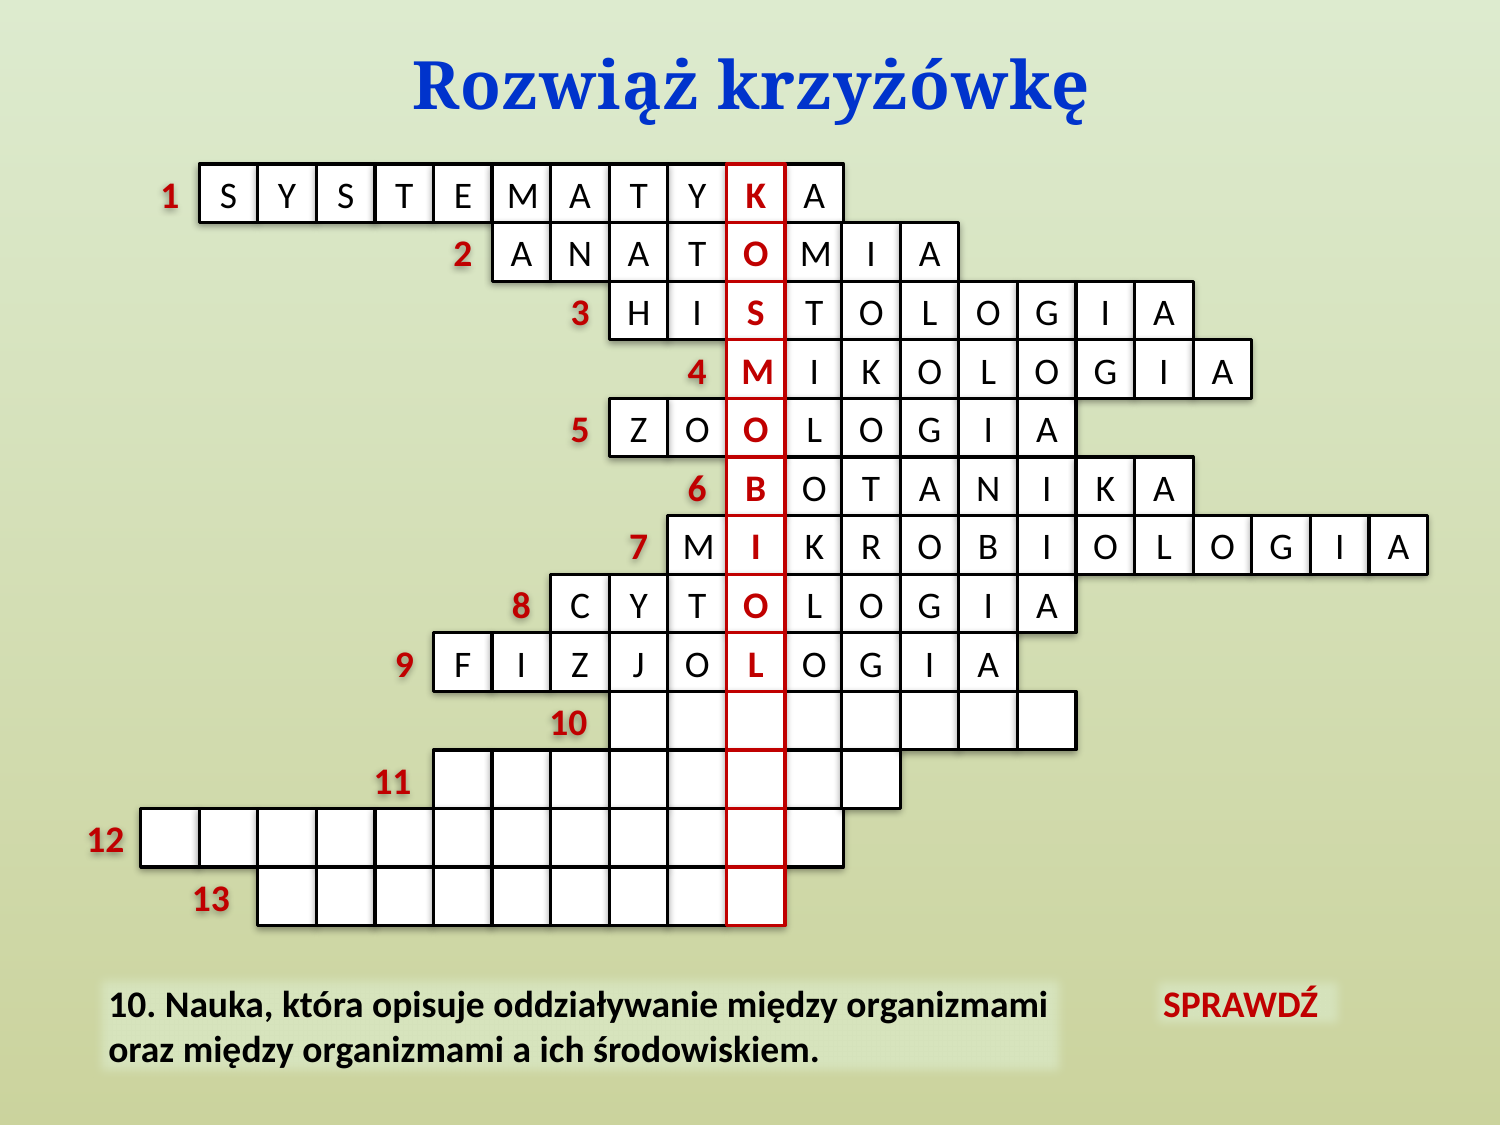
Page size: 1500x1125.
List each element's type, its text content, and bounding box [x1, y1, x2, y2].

text_box G [1073, 337, 1128, 401]
text_box [548, 747, 601, 805]
text_box O [839, 278, 892, 337]
text_box J [606, 630, 671, 688]
text_box [792, 688, 834, 745]
text_box [548, 805, 601, 864]
text_box [792, 747, 834, 804]
text_box O [897, 512, 951, 571]
text_box O [723, 219, 788, 278]
text_box 11 [348, 747, 430, 812]
text_box G [897, 571, 951, 630]
text_box [548, 864, 602, 929]
text_box I [1014, 454, 1073, 513]
text_box O [723, 571, 788, 630]
text_box Z [548, 630, 601, 686]
text_box A [606, 219, 671, 278]
text_box G [839, 630, 892, 688]
text_box M [792, 219, 840, 276]
text_box K [1073, 454, 1131, 513]
text_box [675, 805, 718, 862]
text_box Y [671, 161, 722, 218]
text_box I [675, 278, 718, 335]
text_box G [897, 395, 951, 454]
text_box [897, 688, 952, 753]
text_box A [1132, 454, 1196, 512]
text_box T [675, 219, 718, 276]
text_box A [548, 161, 606, 220]
text_box Y [255, 161, 313, 226]
text_box A [489, 219, 543, 284]
text_box O [839, 395, 892, 454]
text_box A [897, 454, 951, 513]
text_box T [606, 161, 671, 220]
text_box O [897, 337, 951, 395]
text_box 13 [161, 864, 251, 929]
text_box 1 [137, 161, 196, 226]
text_box O [839, 571, 892, 630]
text_box [839, 688, 892, 747]
text_box O [956, 278, 1014, 337]
text_box [372, 805, 425, 864]
text_box A [1132, 278, 1196, 337]
text_box B [956, 512, 1009, 571]
text_box [313, 864, 368, 929]
text_box 5 [548, 395, 606, 460]
text_box 4 [665, 337, 718, 393]
text_box 2 [430, 219, 485, 284]
text_box B [723, 454, 788, 513]
text_box Rozwiąż krzyżówkę [397, 35, 1106, 130]
text_box A [1366, 512, 1431, 577]
text_box 12 [67, 805, 138, 870]
text_box S [196, 161, 255, 226]
text_box [674, 864, 719, 929]
text_box [606, 805, 671, 864]
text_box O [792, 454, 834, 511]
text_box [675, 747, 718, 804]
text_box L [792, 571, 834, 628]
text_box [313, 805, 367, 864]
text_box [956, 688, 1014, 753]
text_box N [956, 454, 1009, 513]
text_box T [675, 571, 718, 628]
text_box L [1132, 512, 1191, 577]
text_box I [956, 395, 1009, 454]
text_box [606, 747, 671, 806]
text_box M [670, 512, 718, 569]
text_box I [1307, 512, 1367, 577]
text_box I [489, 630, 543, 694]
text_box K [839, 337, 892, 395]
text_box [255, 805, 314, 864]
text_box I [792, 337, 834, 393]
text_box L [792, 395, 834, 452]
text_box [430, 747, 489, 806]
text_box [196, 805, 255, 862]
text_box 3 [548, 278, 602, 343]
text_box [430, 864, 485, 929]
text_box [839, 747, 903, 812]
text_box H [606, 278, 671, 343]
text_box Y [606, 571, 671, 630]
text_box 10 [524, 688, 601, 753]
text_box A [897, 219, 962, 278]
text_box M [723, 337, 788, 395]
text_box [723, 805, 788, 864]
text_box I [723, 512, 788, 571]
text_box O [1190, 512, 1250, 577]
text_box A [956, 630, 1021, 688]
text_box L [723, 630, 788, 688]
text_box 7 [606, 512, 671, 571]
text_box 8 [489, 571, 548, 630]
text_box I [956, 571, 1009, 630]
text_box [675, 688, 718, 745]
text_box T [372, 161, 430, 226]
text_box M [489, 161, 548, 220]
text_box E [430, 161, 489, 220]
text_box A [1014, 395, 1079, 454]
text_box [1014, 688, 1079, 753]
text_box A [788, 161, 847, 218]
text_box I [1132, 337, 1190, 401]
text_box G [1014, 278, 1073, 337]
text_box O [723, 395, 788, 454]
text_box O [1073, 512, 1128, 577]
text_box N [548, 219, 601, 278]
text_box [792, 805, 847, 870]
text_box O [671, 395, 718, 452]
text_box I [1014, 512, 1068, 571]
text_box 6 [665, 454, 718, 511]
text_box [723, 864, 788, 929]
text_box SPRAWDŹ [1166, 990, 1330, 1015]
text_box [723, 747, 788, 806]
text_box C [548, 571, 601, 630]
text_box 9 [372, 630, 430, 694]
text_box [137, 805, 197, 870]
text_box T [839, 454, 892, 512]
text_box T [792, 278, 834, 335]
text_box K [792, 512, 834, 569]
text_box [606, 688, 671, 747]
text_box K [723, 161, 788, 220]
text_box R [839, 512, 892, 571]
text_box A [1190, 337, 1255, 401]
text_box I [1073, 278, 1131, 337]
footer Autor: Elżbieta Jarębska [512, 1042, 988, 1103]
text_box Z [606, 395, 671, 460]
text_box [430, 805, 484, 864]
text_box S [723, 278, 788, 337]
text_box O [792, 630, 834, 686]
text_box G [1249, 512, 1308, 577]
text_box L [897, 278, 956, 337]
text_box [489, 864, 544, 929]
text_box 10. Nauka, która opisuje oddziaływanie między organizmami oraz między organizmami a ich środowiskiem. [111, 990, 1051, 1062]
text_box [372, 864, 426, 929]
text_box [489, 747, 543, 806]
text_box I [839, 219, 898, 278]
text_box [489, 805, 543, 864]
text_box L [956, 337, 1009, 395]
text_box I [897, 630, 951, 688]
text_box A [1014, 571, 1079, 636]
text_box [606, 864, 671, 929]
text_box O [1014, 337, 1068, 395]
text_box O [675, 630, 718, 686]
text_box F [430, 630, 485, 694]
text_box [723, 688, 788, 747]
text_box S [313, 161, 372, 226]
text_box [255, 864, 309, 929]
